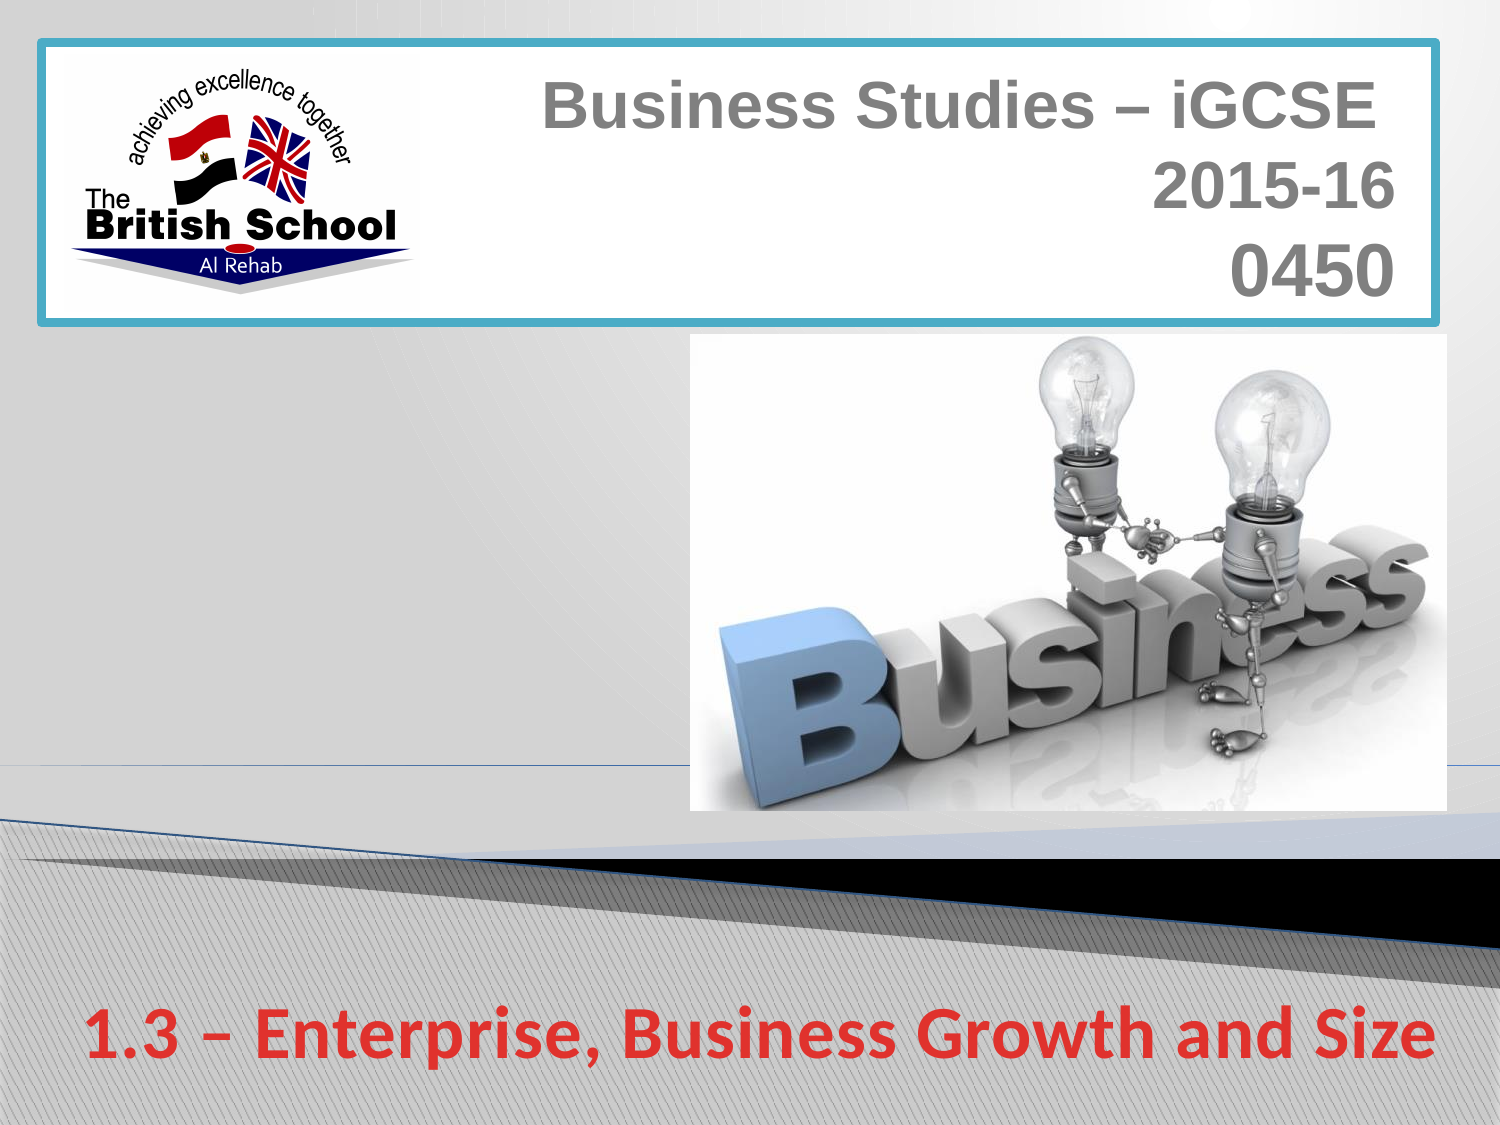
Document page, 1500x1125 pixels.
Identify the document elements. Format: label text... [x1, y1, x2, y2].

picture [690, 334, 1448, 811]
picture [5, 859, 1500, 989]
subtitle 1.3 – Enterprise, Business Growth and Size [41, 975, 1459, 1103]
text_box Business Studies – iGCSE 2015-16 0450 [420, 54, 1412, 320]
picture [64, 54, 420, 312]
text_box [37, 38, 1440, 327]
